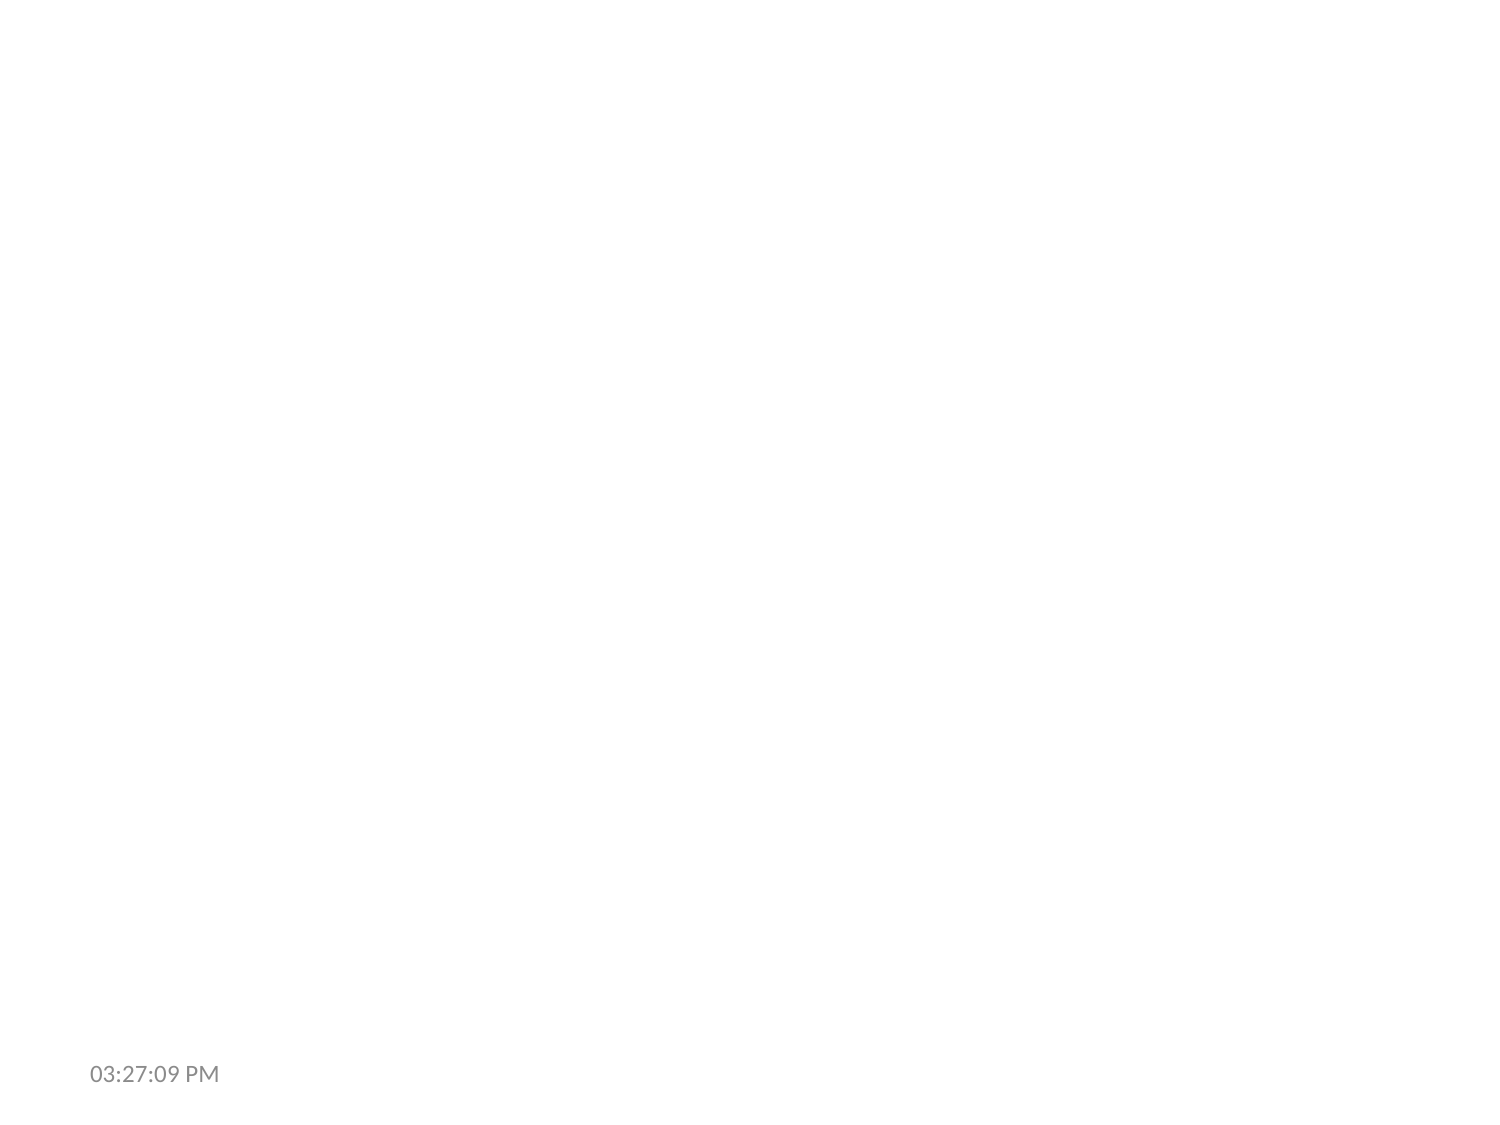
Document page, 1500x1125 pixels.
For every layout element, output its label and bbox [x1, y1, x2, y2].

slide_number [75, 1042, 425, 1103]
